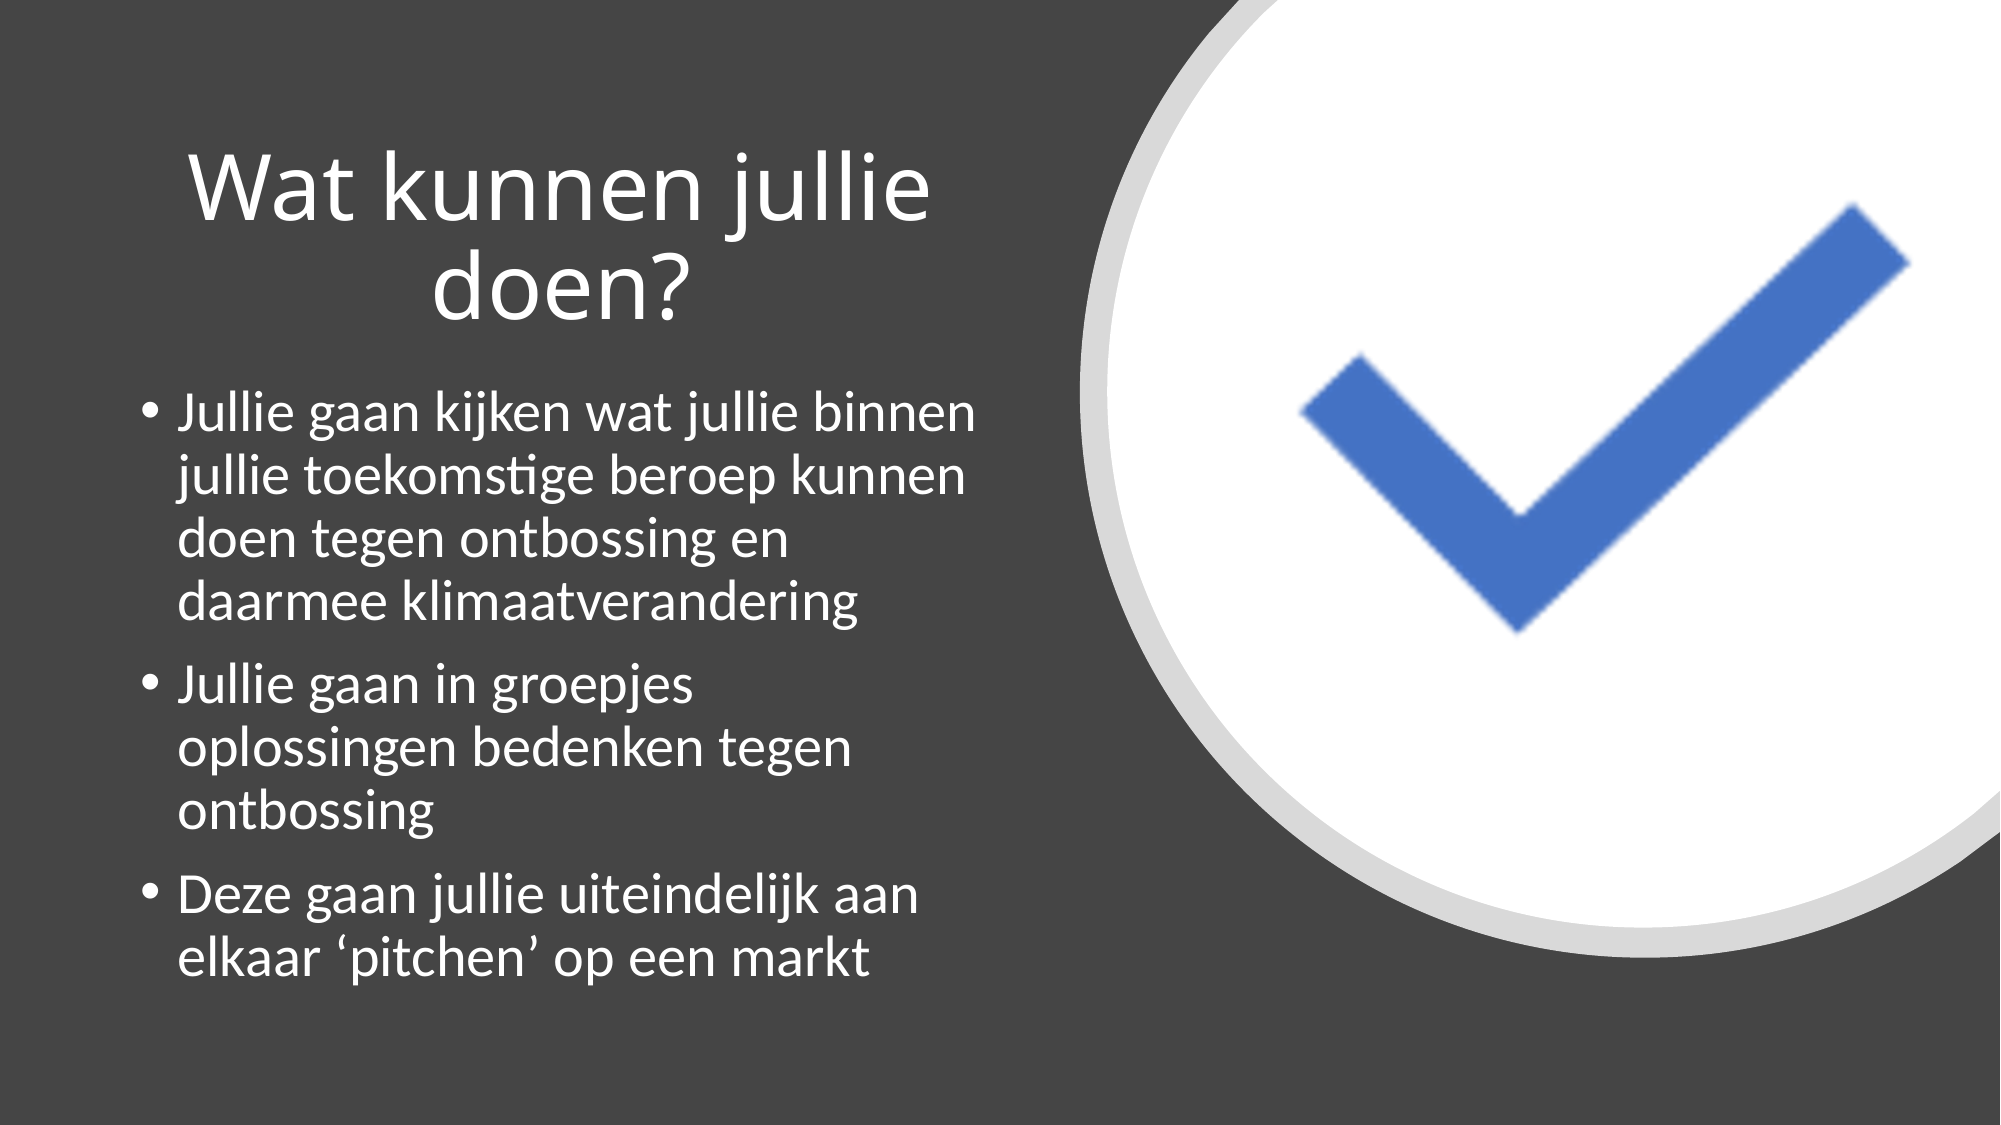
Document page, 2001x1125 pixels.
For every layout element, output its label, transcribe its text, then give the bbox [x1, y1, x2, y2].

text_box [1078, 0, 2000, 959]
picture [1293, 105, 1917, 729]
text_box [1106, 0, 2000, 929]
title Wat kunnen jullie doen? [125, 131, 997, 350]
list Jullie gaan kijken wat jullie binnen jullie toekomstige beroep kunnen doen tegen ontbossing en daarmee klimaatverandering Jullie gaan in groepjes oplossingen bedenken tegen ontbossing Deze gaan jullie uiteindelijk aan elkaar ‘pitchen’ op een markt [125, 373, 997, 1125]
